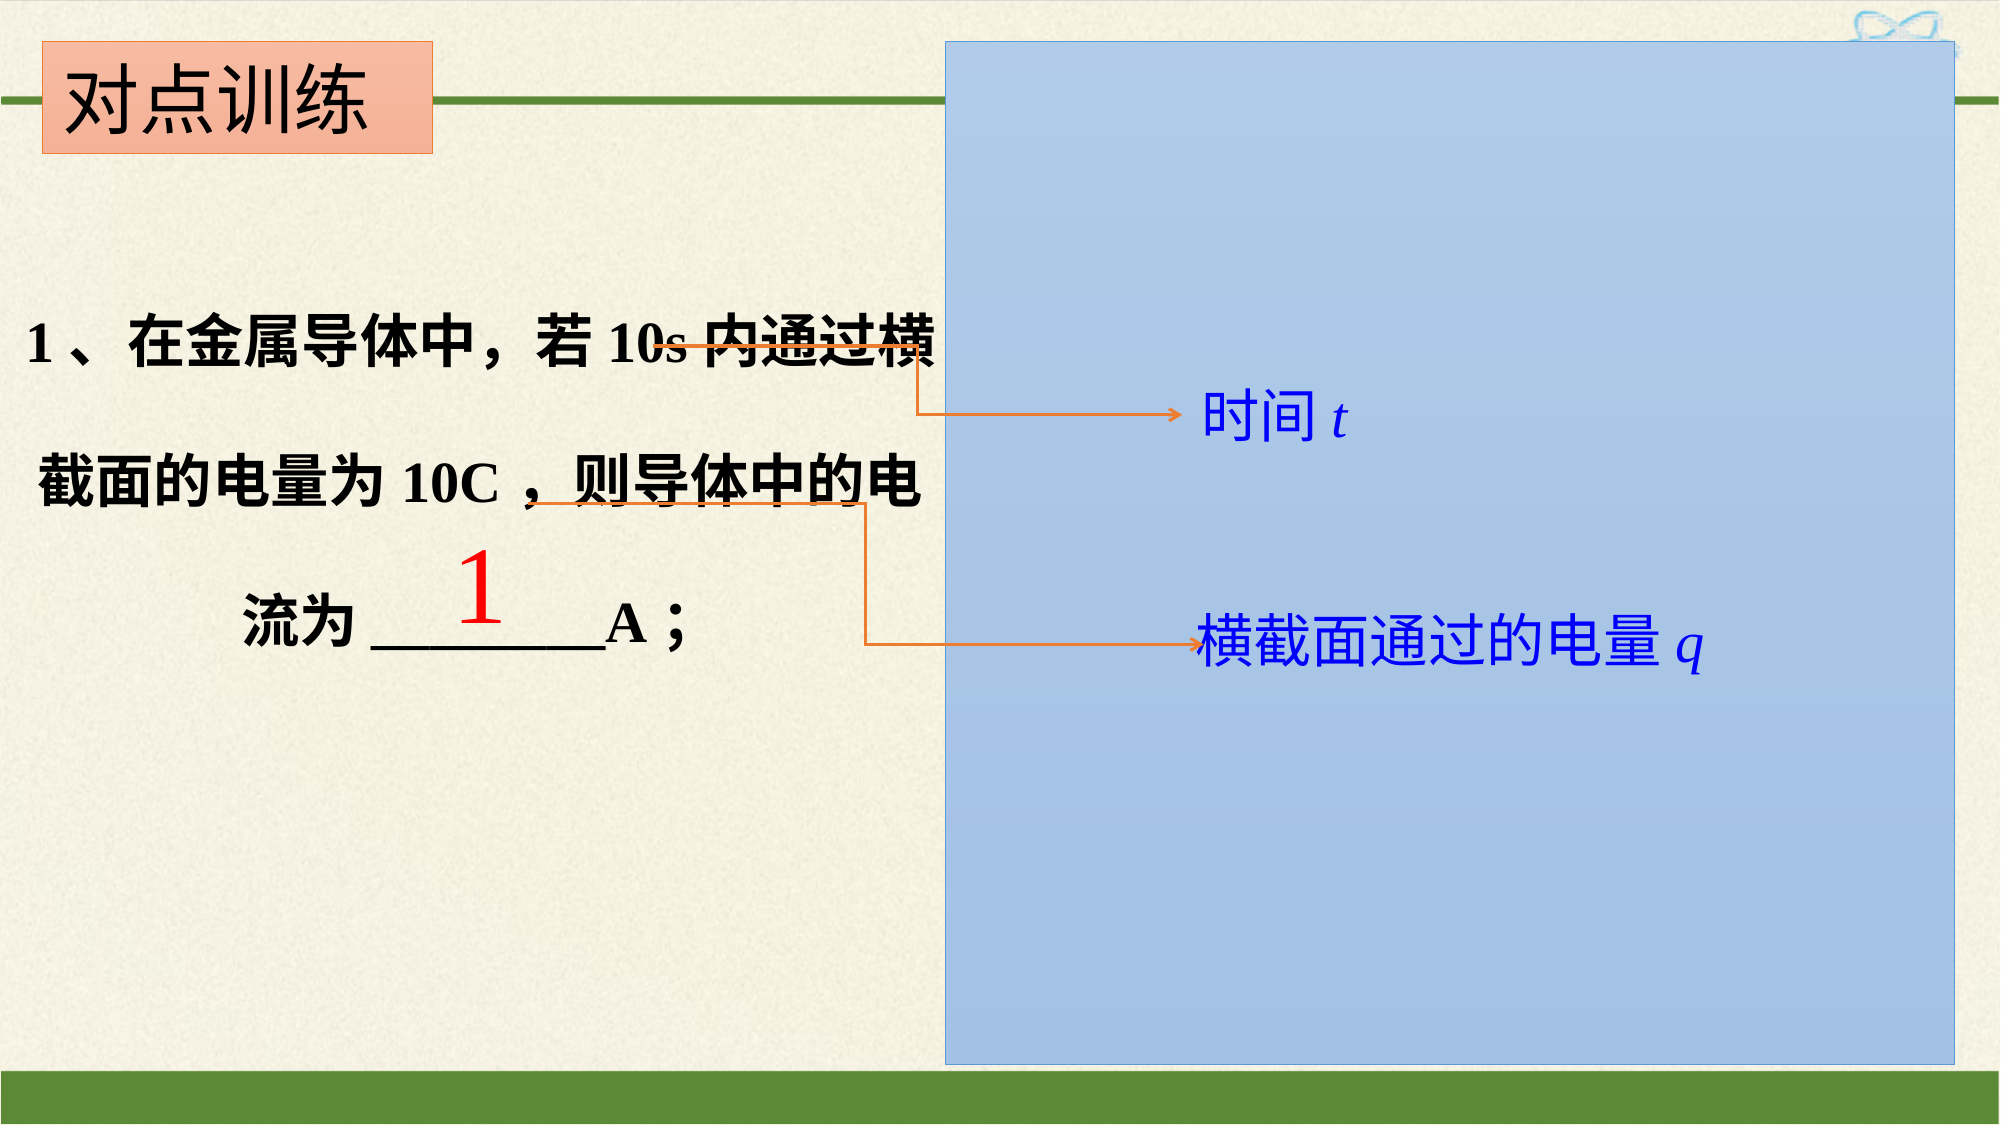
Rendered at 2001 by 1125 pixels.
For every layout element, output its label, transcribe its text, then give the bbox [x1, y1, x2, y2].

text_box 横截面通过的电量q [1175, 594, 1725, 684]
text_box [945, 41, 1955, 1065]
text_box 时间t [1181, 369, 1369, 460]
text_box 对点训练 [42, 41, 433, 154]
picture [0, 0, 2001, 1125]
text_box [653, 345, 1183, 415]
text_box 1 [432, 503, 528, 656]
list 1、在金属导体中，若10s内通过横截面的电量为10C，则导体中的电流为________A； [0, 224, 961, 1104]
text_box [527, 503, 1204, 645]
